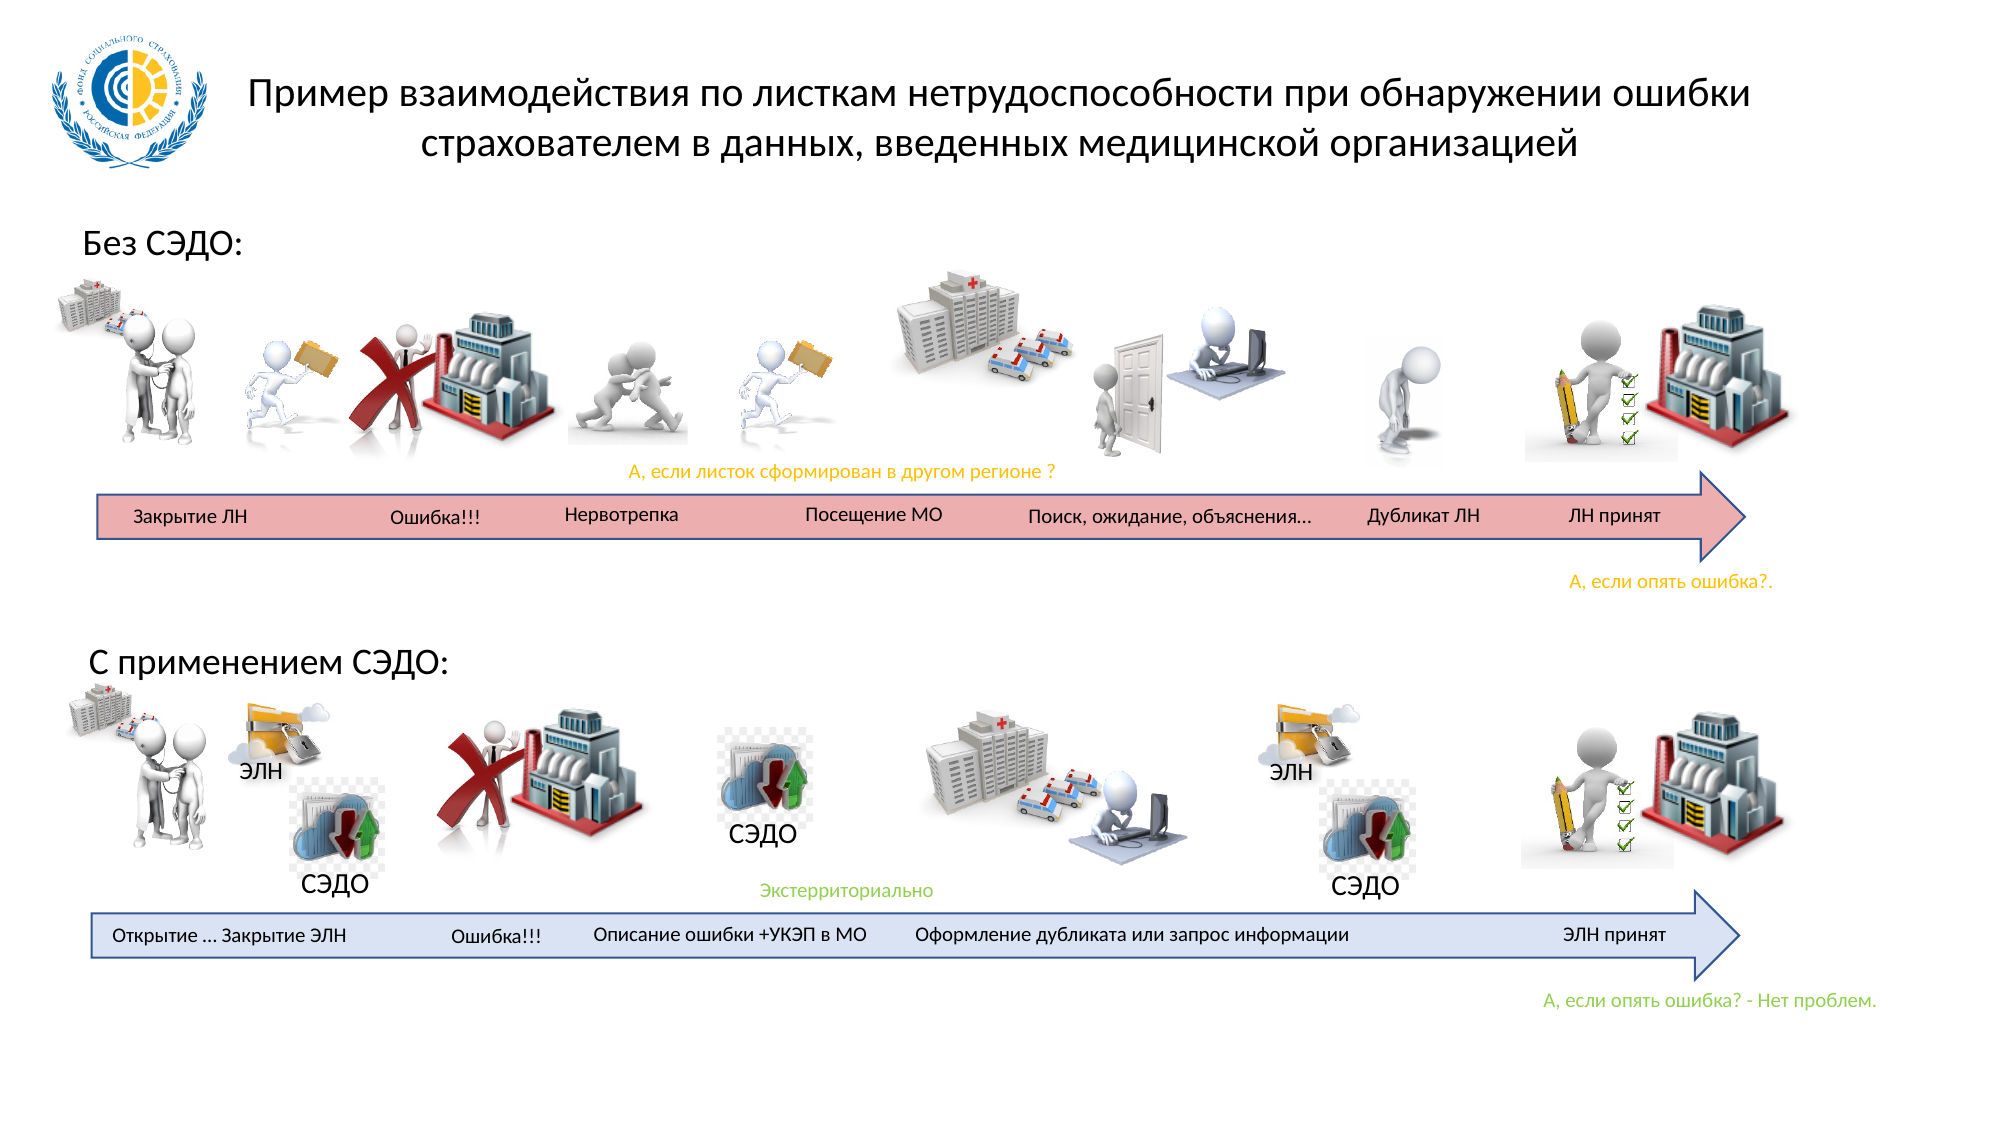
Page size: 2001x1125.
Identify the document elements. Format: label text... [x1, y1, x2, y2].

text_box Пример взаимодействия по листкам нетрудоспособности при обнаружении ошибки страхователем в данных, введенных медицинской организацией [124, 56, 1876, 172]
picture [569, 328, 688, 445]
text_box ЛН принят [1553, 494, 1676, 535]
text_box Нервотрепка [550, 493, 695, 534]
picture [51, 35, 209, 169]
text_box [1525, 288, 1804, 466]
text_box Ошибка!!! [375, 496, 496, 537]
text_box Открытие … Закрытие ЭЛН [97, 913, 362, 954]
text_box Закрытие ЛН [118, 495, 263, 535]
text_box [713, 727, 813, 851]
picture [1366, 336, 1444, 469]
text_box Без СЭДО: [67, 211, 259, 271]
text_box Ошибка!!! [436, 915, 557, 956]
text_box ЭЛН принят [1548, 913, 1682, 954]
text_box А, если листок сформирован в другом регионе ? [613, 450, 1072, 491]
text_box А, если опять ошибка? - Нет проблем. [1528, 978, 1893, 1019]
text_box Посещение МО [790, 493, 958, 534]
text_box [411, 693, 657, 863]
text_box Поиск, ожидание, объяснения… [1013, 495, 1327, 535]
text_box С применением СЭДО: [74, 629, 465, 690]
text_box Дубликат ЛН [1352, 494, 1495, 535]
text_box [1521, 695, 1799, 873]
picture [888, 254, 1292, 473]
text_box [323, 297, 569, 466]
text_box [224, 695, 386, 901]
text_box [917, 694, 1194, 868]
picture [53, 270, 215, 465]
text_box Экстерриториально [745, 869, 949, 909]
text_box Оформление дубликата или запрос информации [900, 913, 1365, 954]
text_box Описание ошибки +УКЭП в МО [578, 913, 882, 954]
picture [64, 674, 226, 870]
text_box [1254, 696, 1416, 903]
text_box [96, 470, 1747, 560]
picture [717, 333, 838, 453]
text_box А, если опять ошибка?. [1554, 560, 1789, 600]
text_box [90, 888, 1741, 978]
picture [223, 333, 344, 453]
